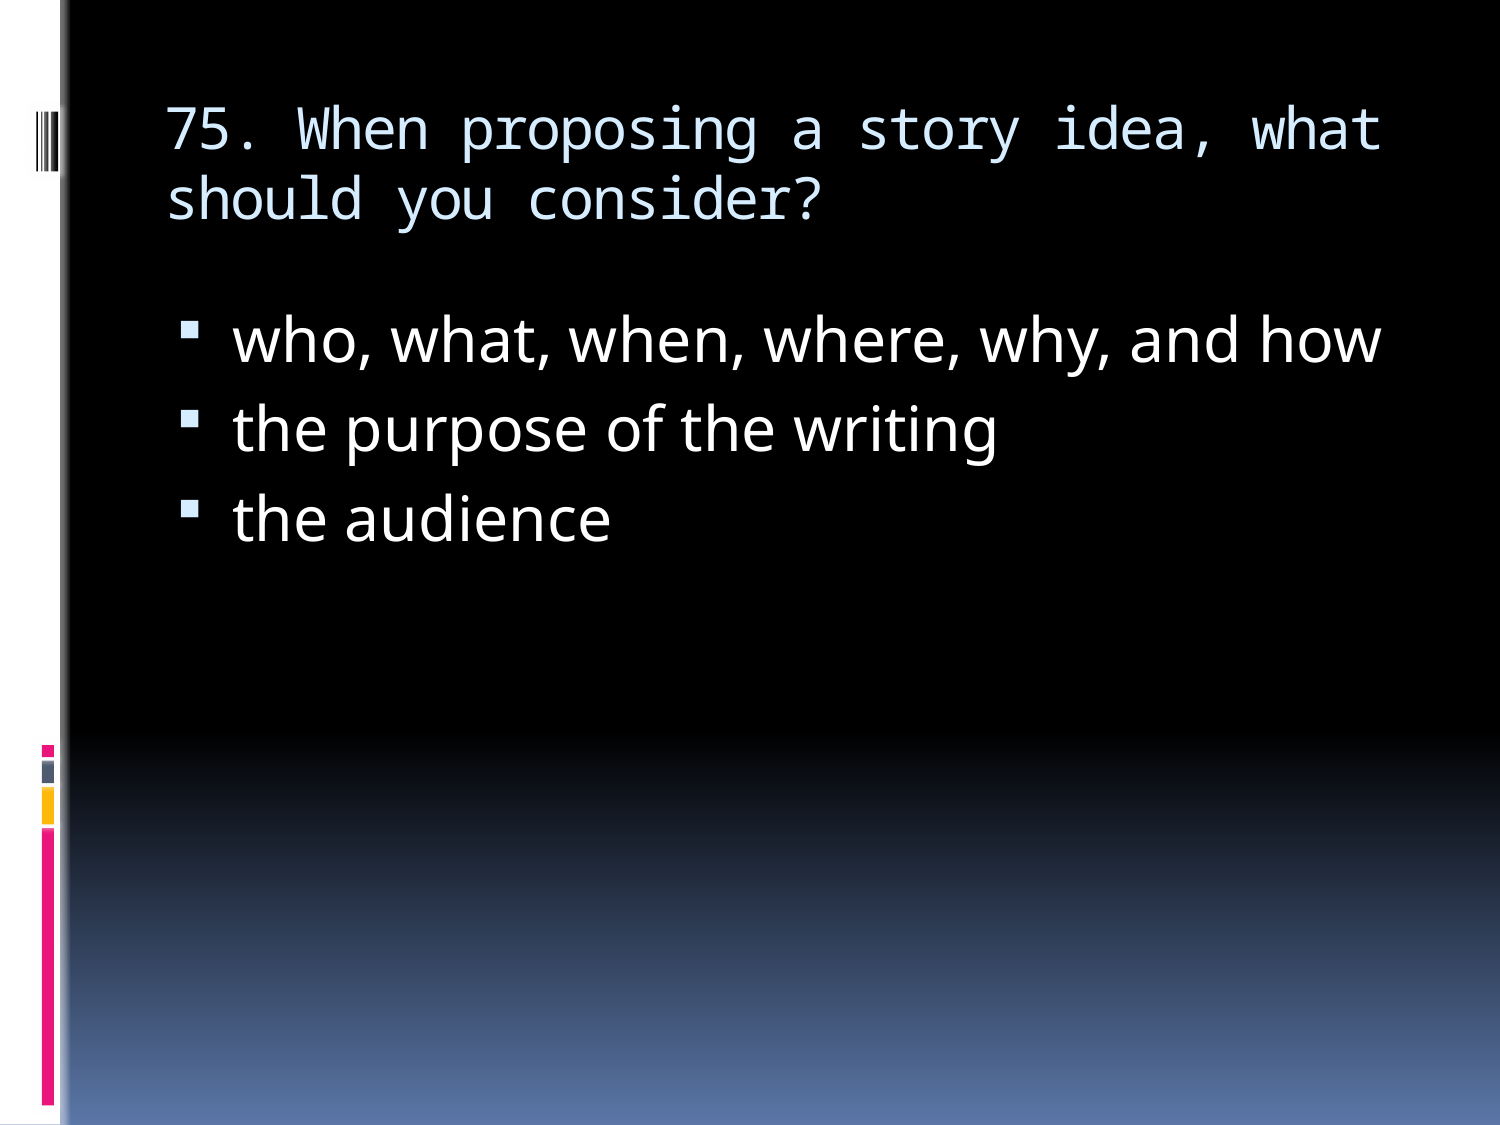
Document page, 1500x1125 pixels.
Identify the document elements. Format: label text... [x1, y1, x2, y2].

list who, what, when, where, why, and how the purpose of the writing the audience [150, 292, 1425, 1043]
title 75. When proposing a story idea, what should you consider? [150, 83, 1425, 234]
